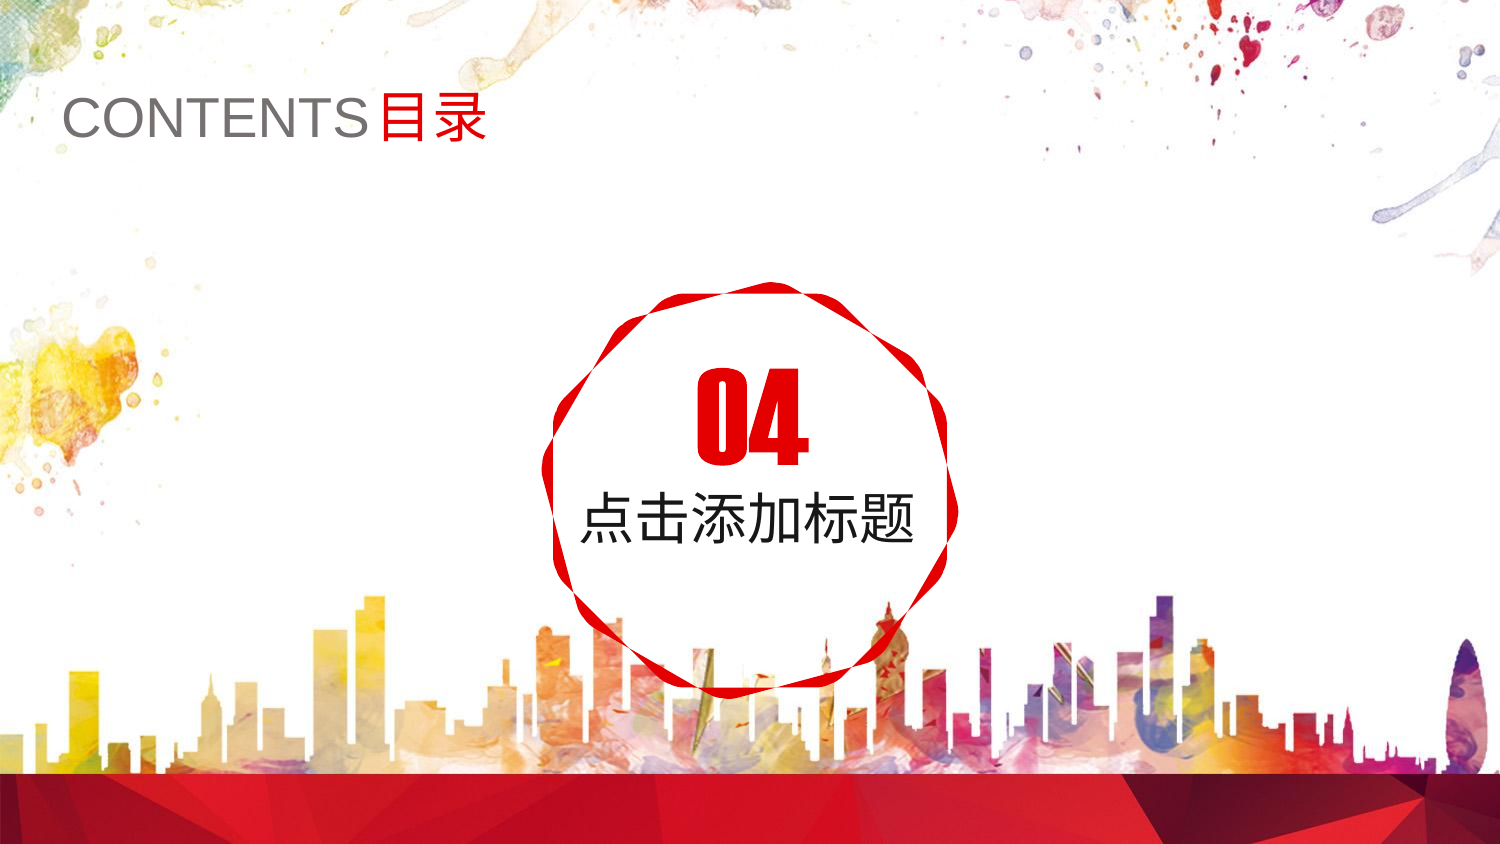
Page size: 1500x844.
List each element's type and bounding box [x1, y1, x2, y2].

picture [0, 0, 1500, 844]
text_box [533, 273, 967, 708]
